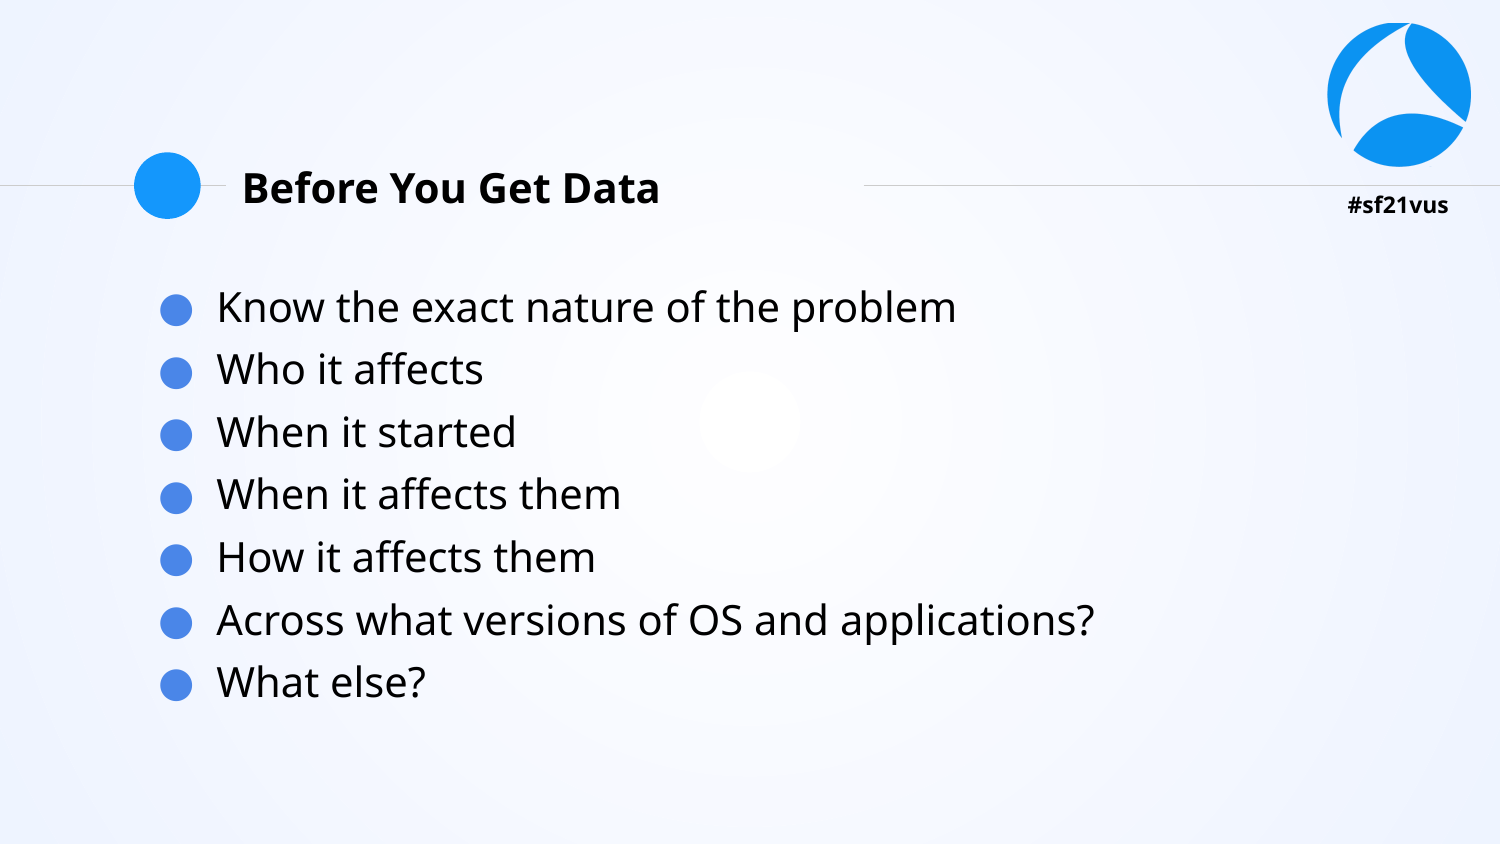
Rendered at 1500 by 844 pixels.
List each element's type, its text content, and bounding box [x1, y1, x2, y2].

picture [1327, 23, 1471, 167]
list Know the exact nature of the problem Who it affects When it started When it affects them How it affects them Across what versions of OS and applications? What else? [126, 265, 1163, 796]
title Before You Get Data [226, 151, 863, 223]
